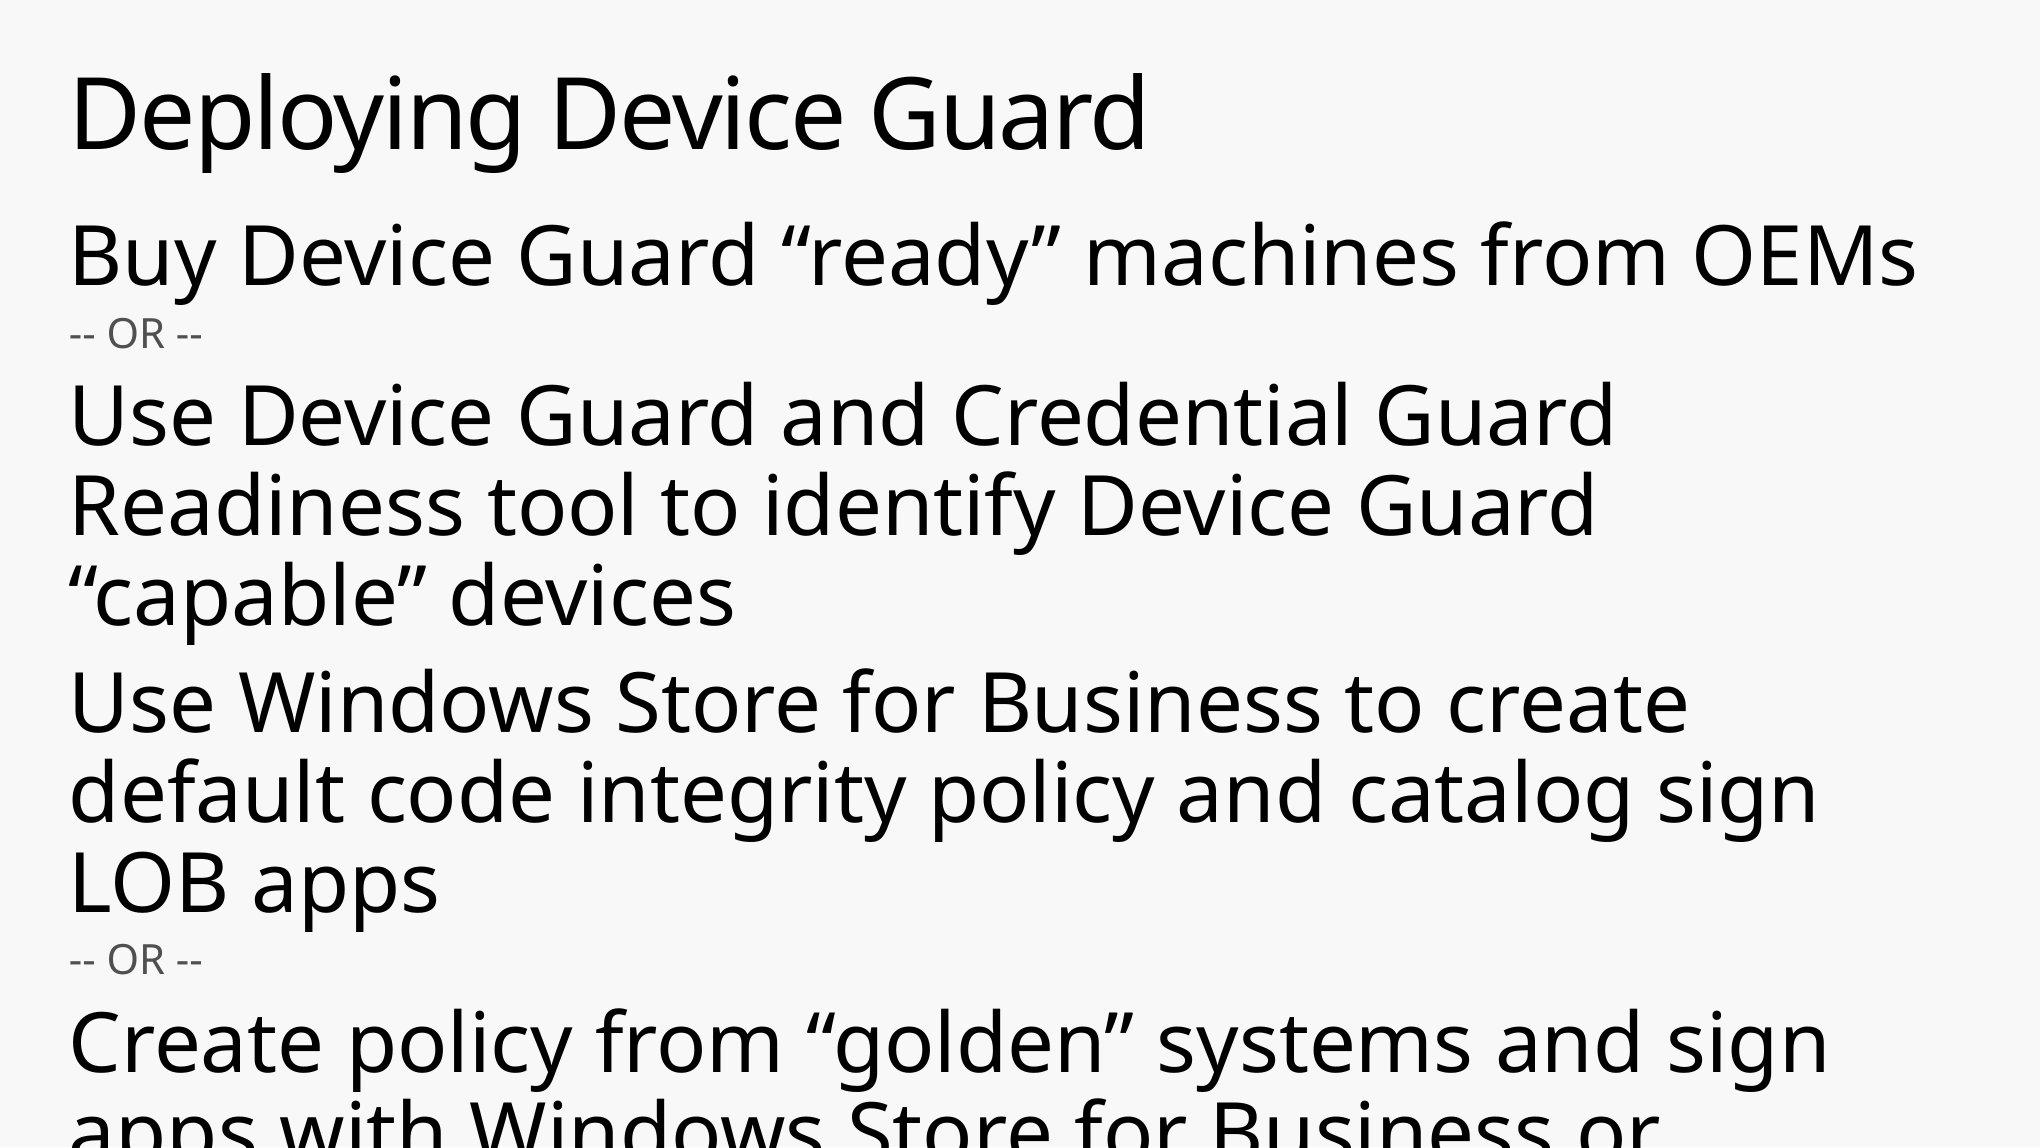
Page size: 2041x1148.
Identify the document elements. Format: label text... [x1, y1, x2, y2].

list Buy Device Guard “ready” machines from OEMs -- OR -- Use Device Guard and Credential Guard Readiness tool to identify Device Guard “capable” devices Use Windows Store for Business to create default code integrity policy and catalog sign LOB apps -- OR -- Create policy from “golden” systems and sign apps with Windows Store for Business or internal PKI Use Managed Installer to simplify manageability [45, 198, 1996, 1148]
title Deploying Device Guard [45, 48, 1996, 198]
